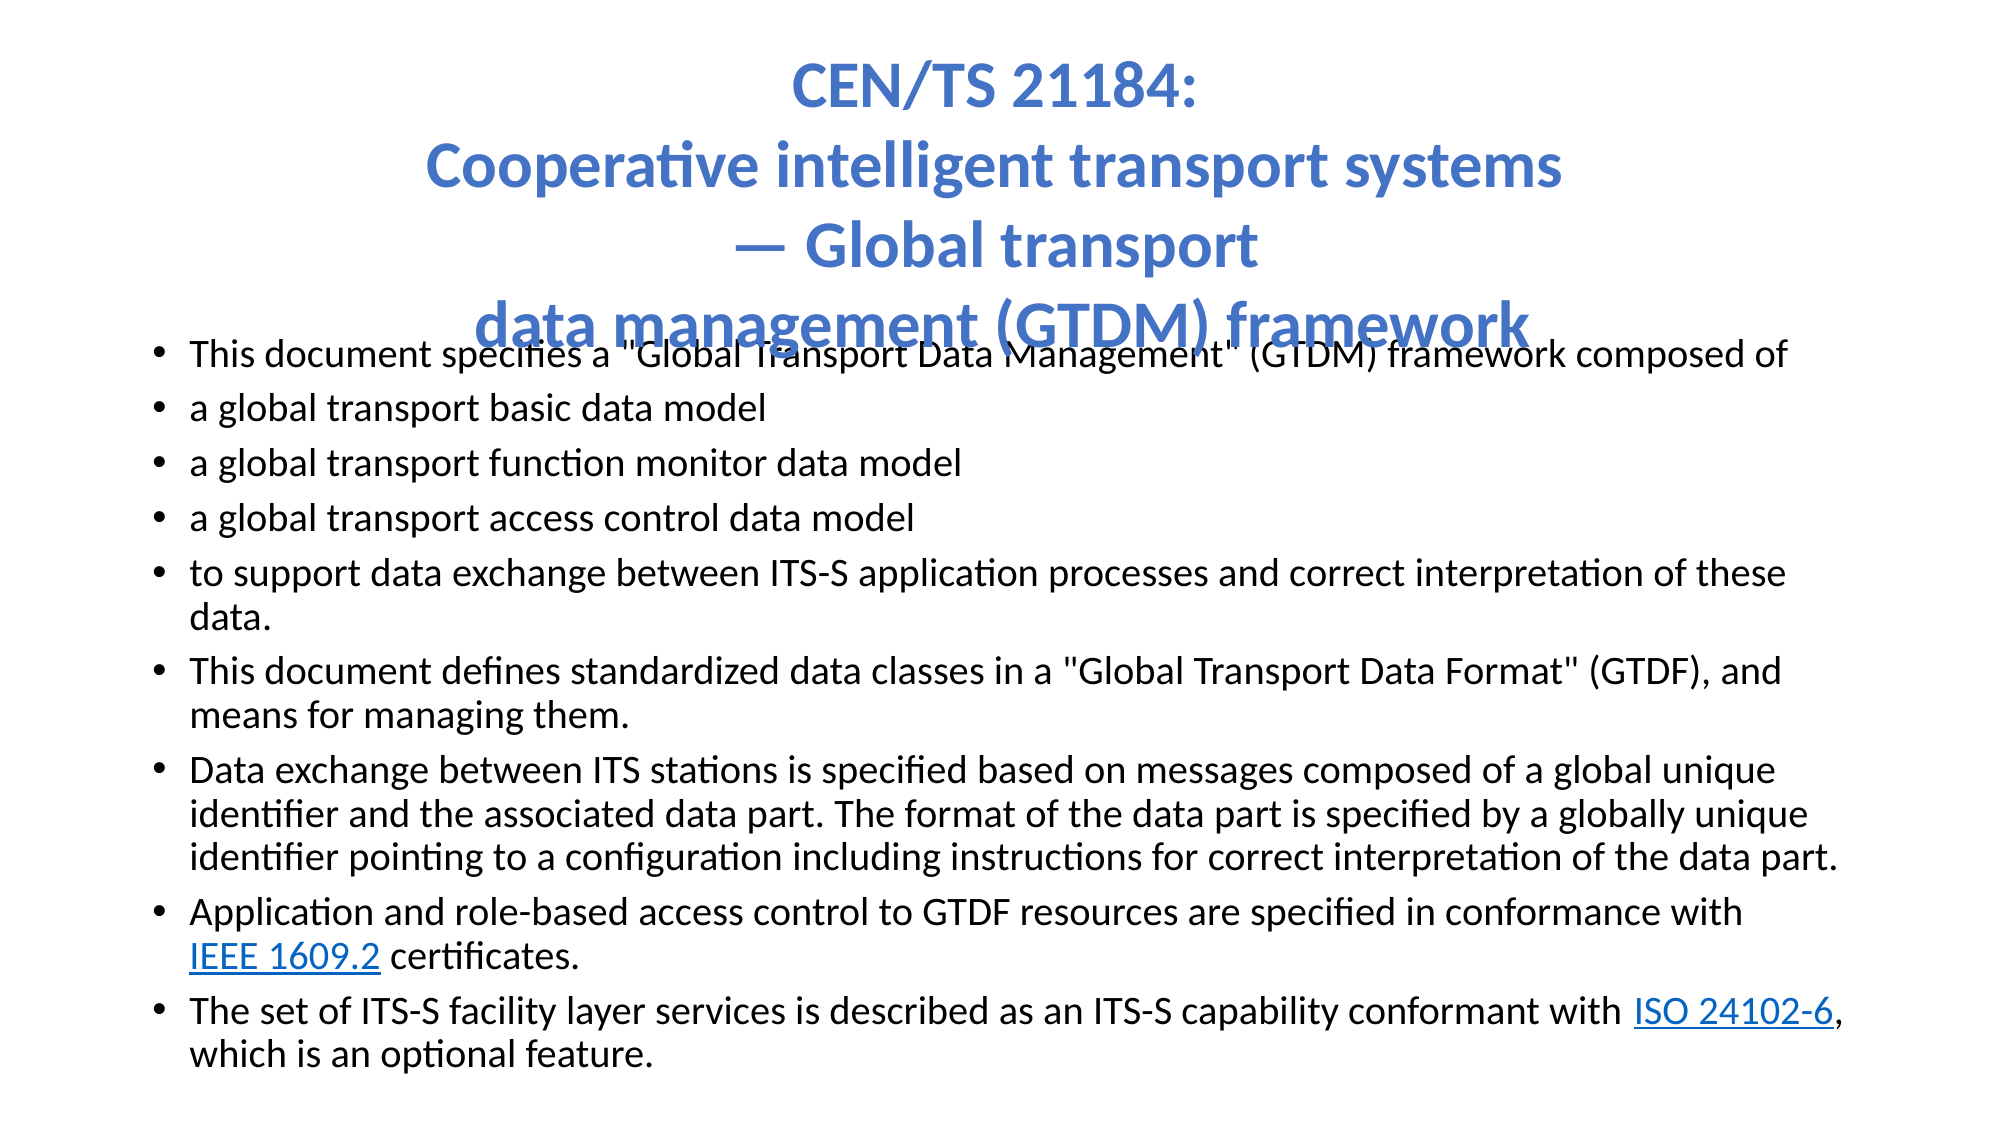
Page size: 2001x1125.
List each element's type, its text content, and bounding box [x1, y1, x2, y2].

list This document specifies a "Global Transport Data Management" (GTDM) framework composed of a global transport basic data model a global transport function monitor data model a global transport access control data model to support data exchange between ITS-S application processes and correct interpretation of these data. This document defines standardized data classes in a "Global Transport Data Format" (GTDF), and means for managing them. Data exchange between ITS stations is specified based on messages composed of a global unique identifier and the associated data part. The format of the data part is specified by a globally unique identifier pointing to a configuration including instructions for correct interpretation of the data part. Application and role-based access control to GTDF resources are specified in conformance with IEEE 1609.2 certificates. The set of ITS-S facility layer services is described as an ITS-S capability conformant with ISO 24102-6, which is an optional feature. [137, 324, 1863, 1111]
text_box CEN/TS 21184: Cooperative intelligent transport systems — Global transport data management (GTDM) framework [240, 33, 1766, 369]
